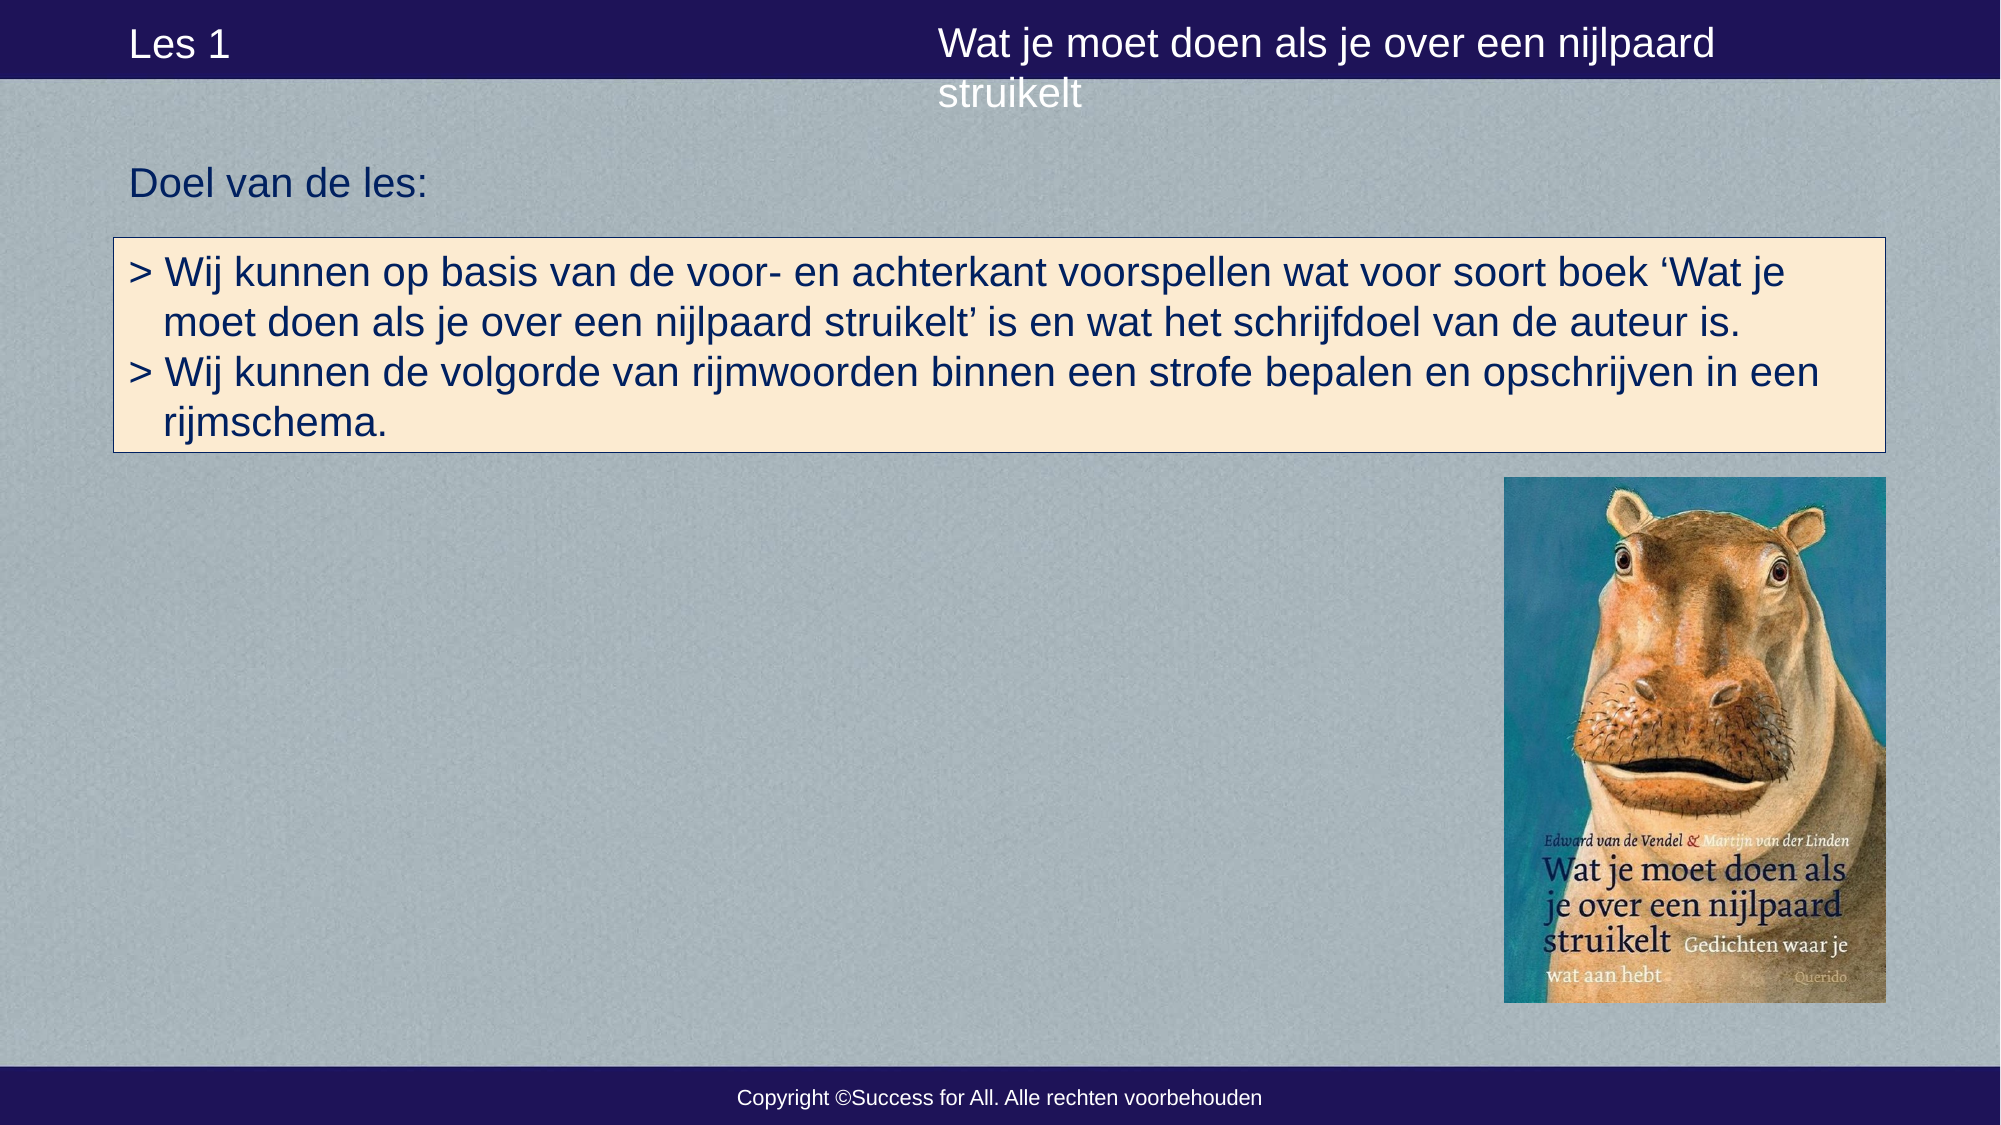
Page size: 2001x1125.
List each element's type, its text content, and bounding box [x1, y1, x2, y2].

text_box Doel van de les: [113, 148, 1635, 214]
text_box Copyright ©Success for All. Alle rechten voorbehouden [0, 1076, 2000, 1125]
text_box Wat je moet doen als je over een nijlpaard struikelt [923, 8, 1886, 123]
text_box Les 1 [114, 9, 354, 75]
text_box > Wij kunnen op basis van de voor- en achterkant voorspellen wat voor soort boek ‘Wat je moet doen als je over een nijlpaard struikelt’ is en wat het schrijfdoel van de auteur is. > Wij kunnen de volgorde van rijmwoorden binnen een strofe bepalen en opschrijven in een rijmschema. [113, 237, 1886, 453]
picture [0, 0, 2001, 1125]
